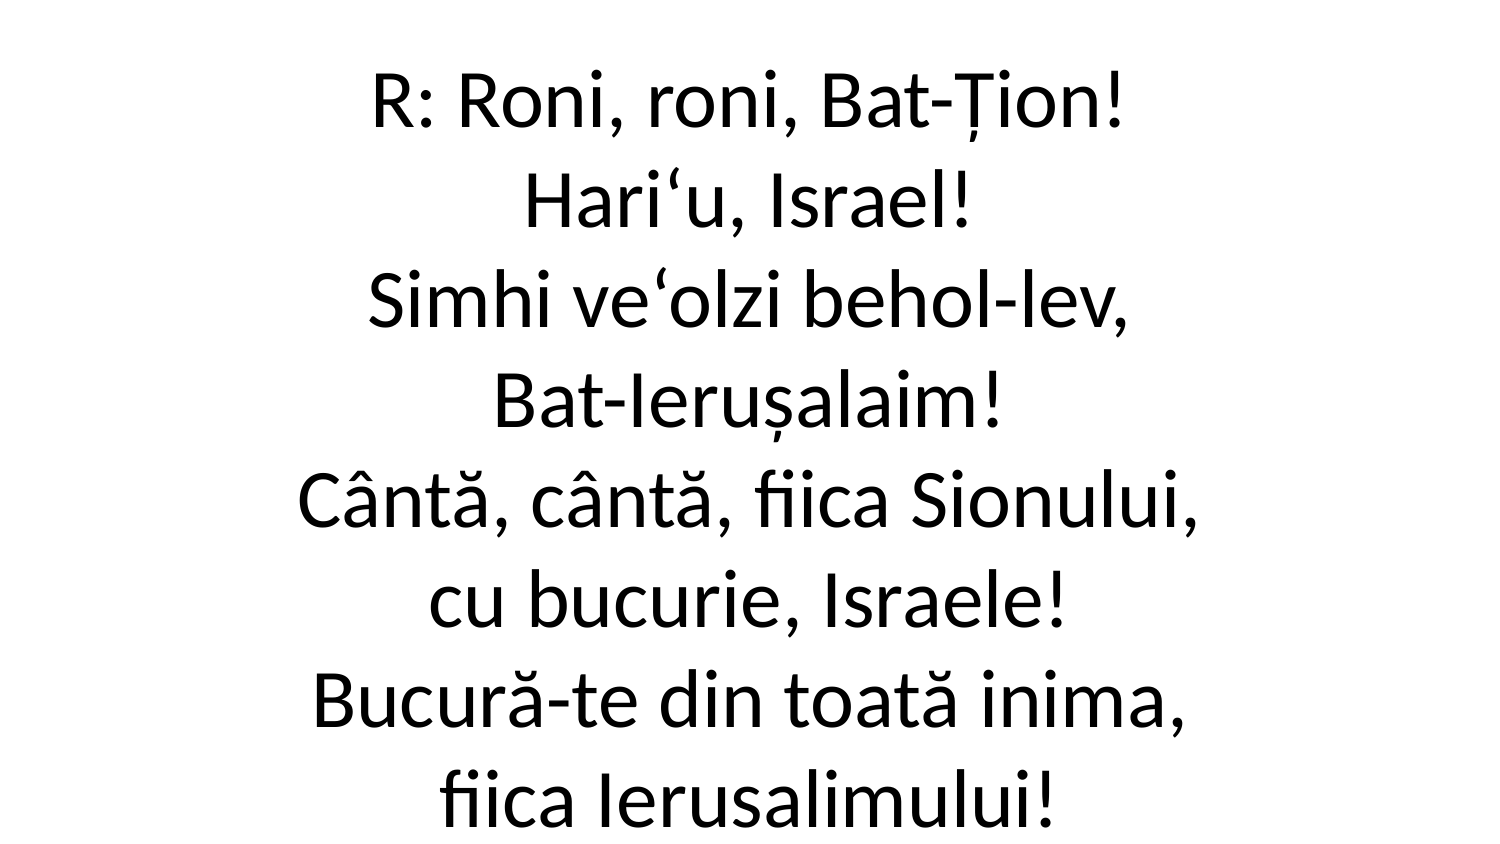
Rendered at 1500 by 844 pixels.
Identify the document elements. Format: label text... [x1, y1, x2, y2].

text_box R: Roni, roni, Bat-Țion! Hari‘u, Israel! Simhi ve‘olzi behol-lev, Bat-Ierușalaim! Cântă, cântă, fiica Sionului, cu bucurie, Israele! Bucură-te din toată inima, fiica Ierusalimului! [282, 0, 1218, 844]
